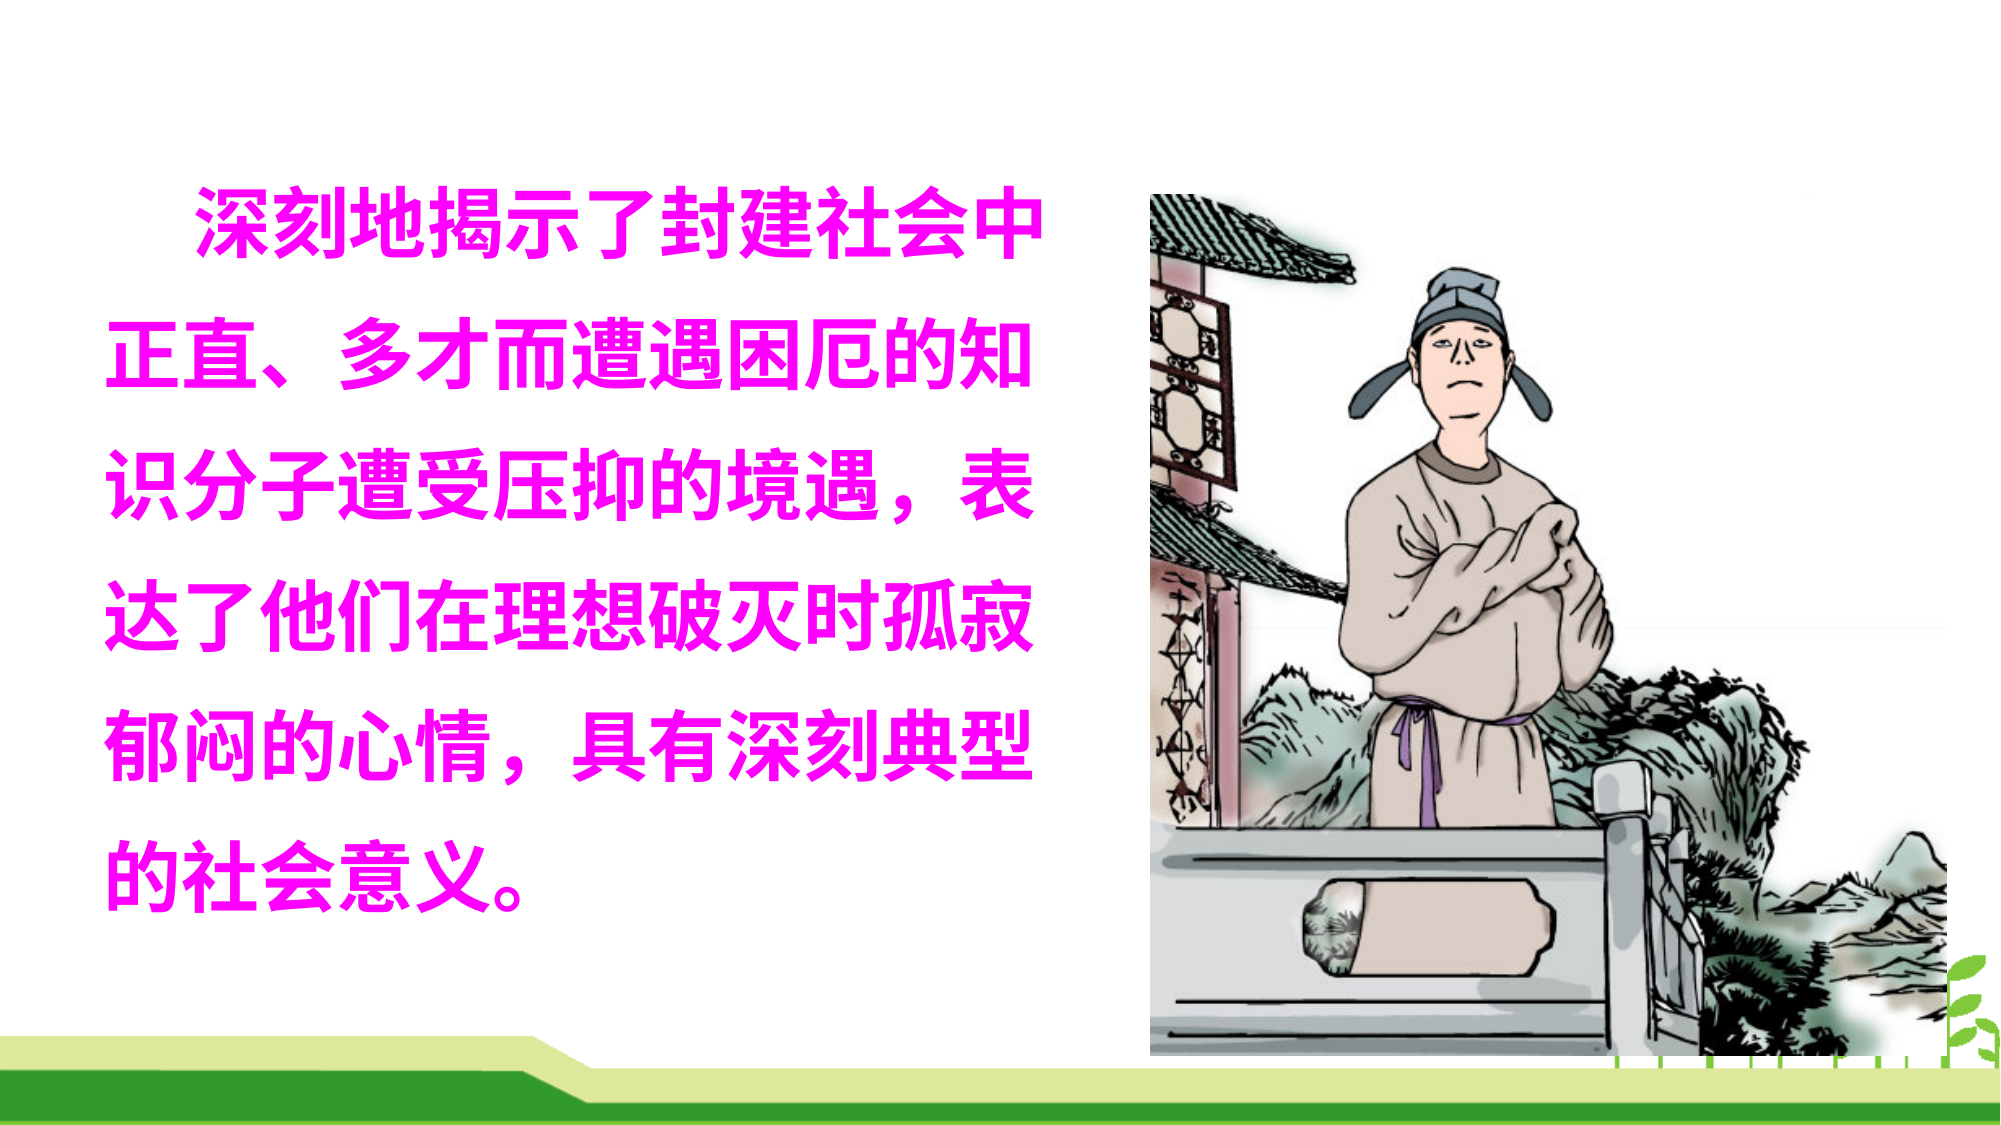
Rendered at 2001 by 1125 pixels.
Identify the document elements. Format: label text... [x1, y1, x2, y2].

picture [0, 0, 2001, 1125]
text_box 深刻地揭示了封建社会中正直、多才而遭遇困厄的知识分子遭受压抑的境遇，表达了他们在理想破灭时孤寂郁闷的心情，具有深刻典型的社会意义。 [88, 130, 1127, 930]
